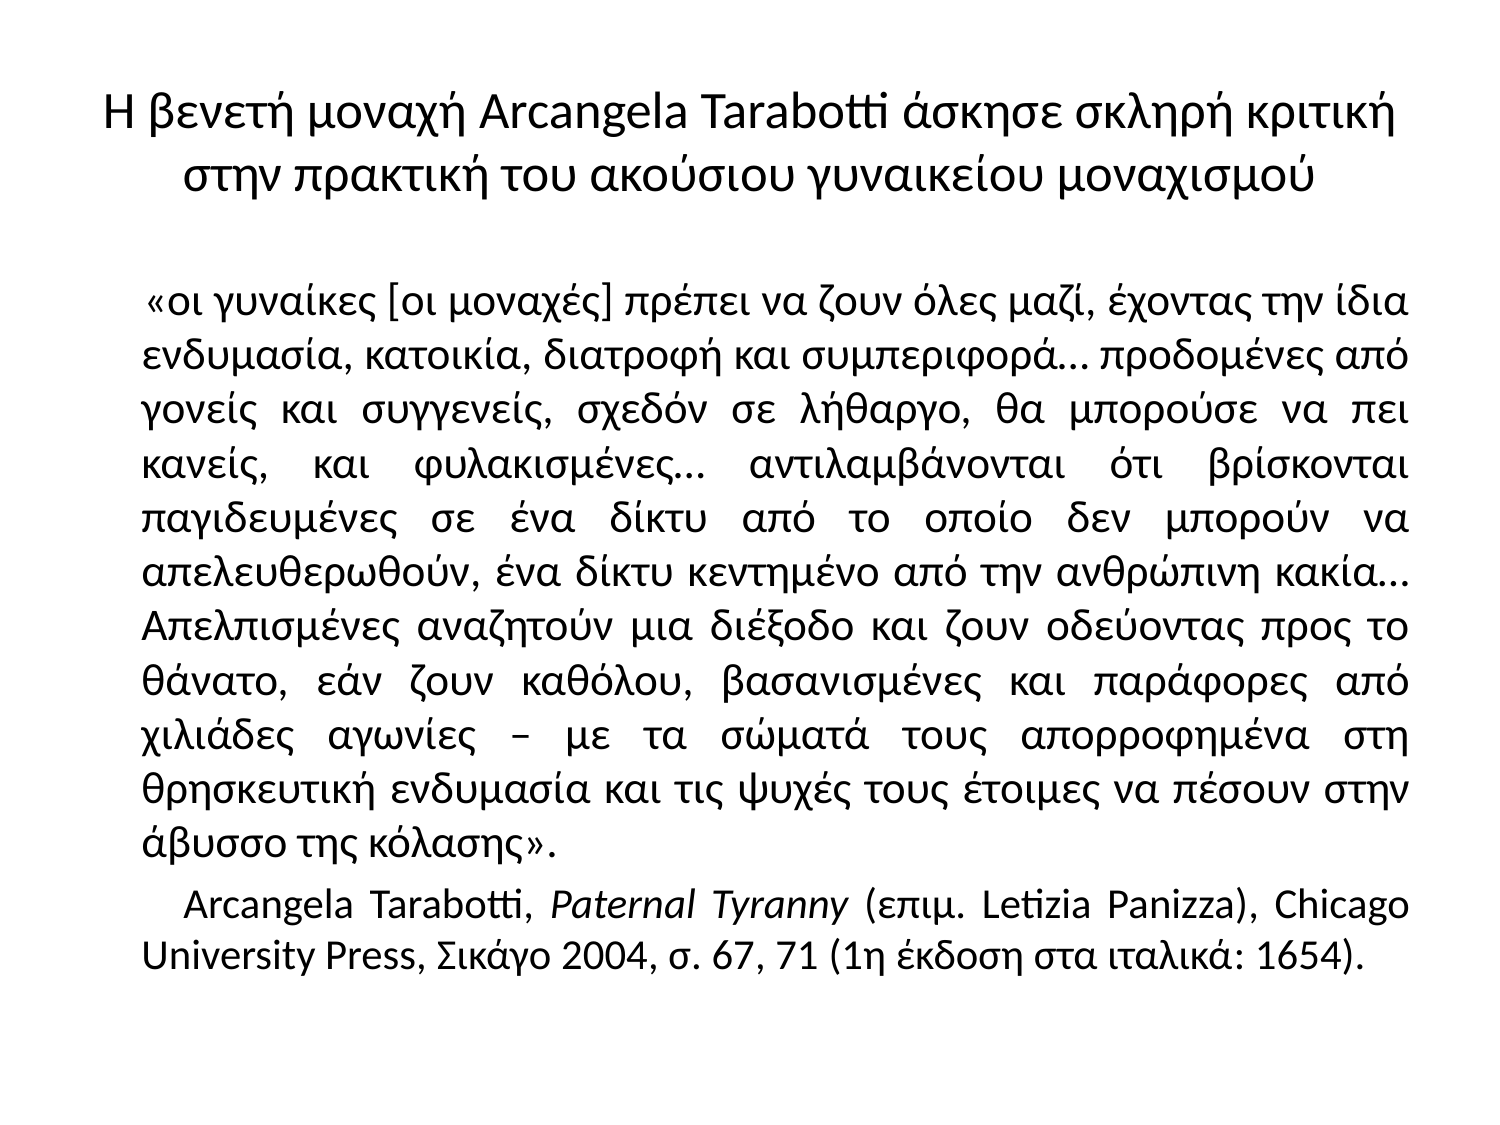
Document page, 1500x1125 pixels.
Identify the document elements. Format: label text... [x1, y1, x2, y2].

title H βενετή μοναχή Arcangela Tarabotti άσκησε σκληρή κριτική στην πρακτική του ακούσιου γυναικείου μοναχισμού [75, 45, 1425, 233]
list «οι γυναίκες [οι μοναχές] πρέπει να ζουν όλες μαζί, έχοντας την ίδια ενδυμασία, κατοικία, διατροφή και συμπεριφορά… προδομένες από γονείς και συγγενείς, σχεδόν σε λήθαργο, θα μπορούσε να πει κανείς, και φυλακισμένες… αντιλαμβάνονται ότι βρίσκονται παγιδευμένες σε ένα δίκτυ από το οποίο δεν μπορούν να απελευθερωθούν, ένα δίκτυ κεντημένο από την ανθρώπινη κακία… Απελπισμένες αναζητούν μια διέξοδο και ζουν οδεύοντας προς το θάνατο, εάν ζουν καθόλου, βασανισμένες και παράφορες από χιλιάδες αγωνίες – με τα σώματά τους απορροφημένα στη θρησκευτική ενδυμασία και τις ψυχές τους έτοιμες να πέσουν στην άβυσσο της κόλασης». Arcangela Tarabotti, Paternal Tyranny (επιμ. Letizia Panizza), Chicago University Press, Σικάγο 2004, σ. 67, 71 (1η έκδοση στα ιταλικά: 1654). [75, 262, 1425, 1005]
